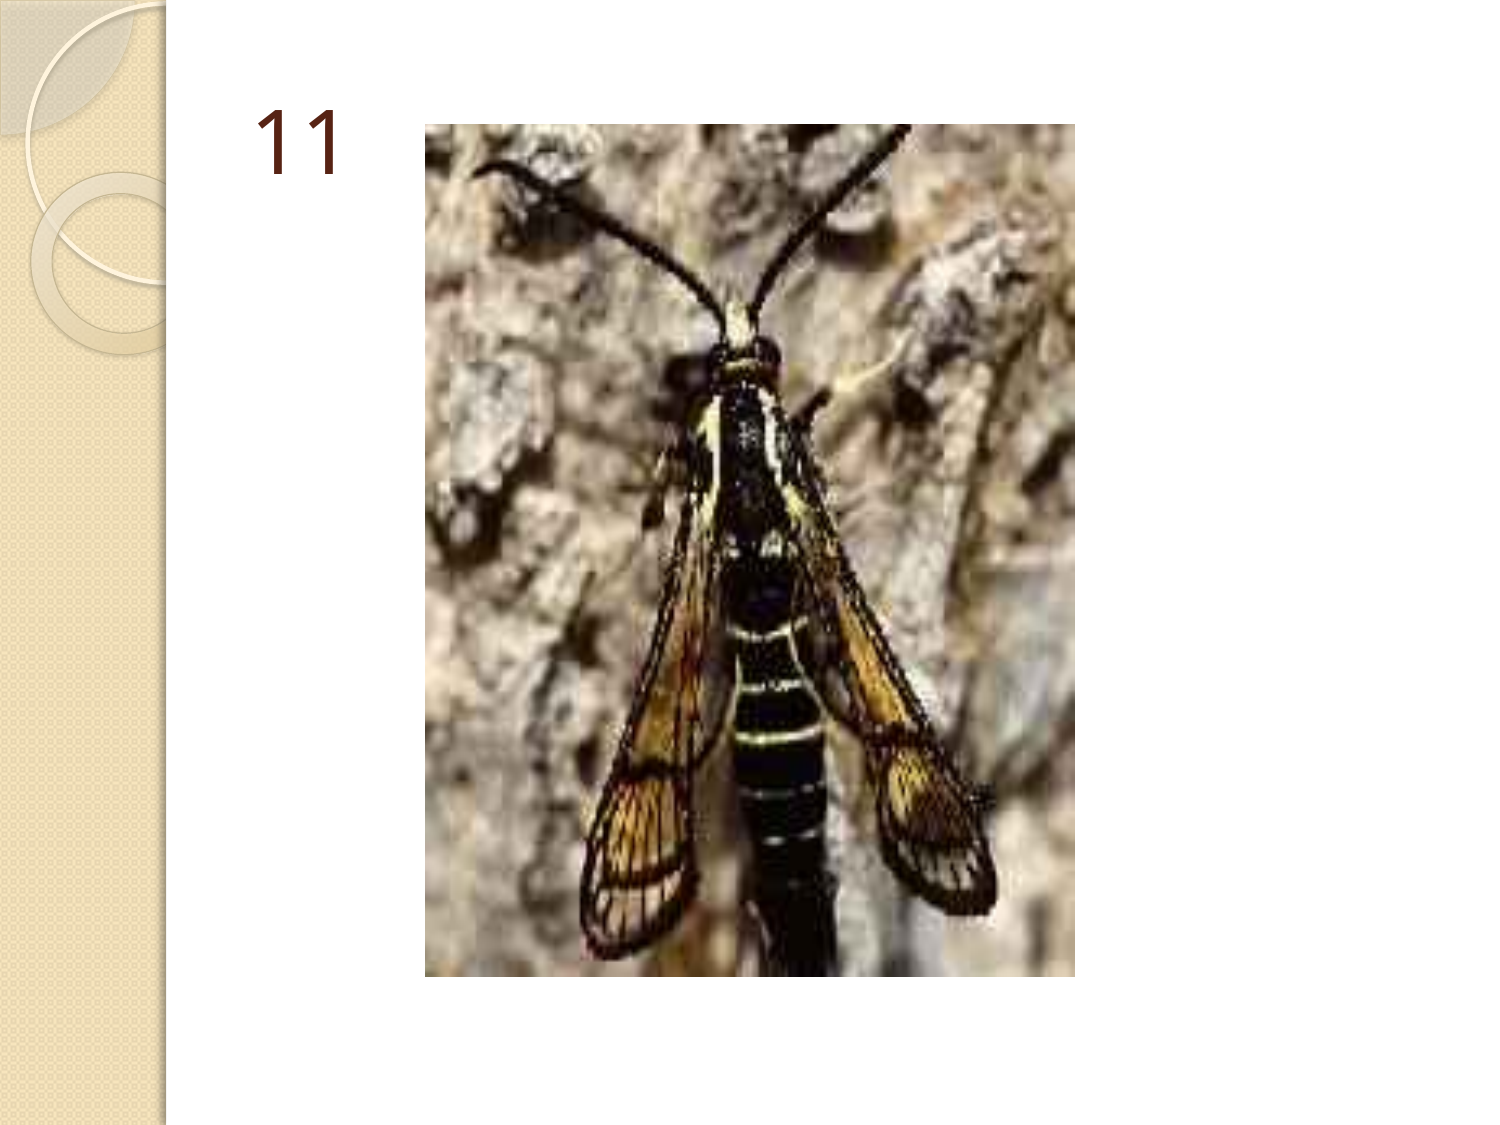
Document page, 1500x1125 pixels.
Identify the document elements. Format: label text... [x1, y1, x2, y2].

title 11 [235, 45, 1466, 233]
picture [424, 124, 1076, 977]
